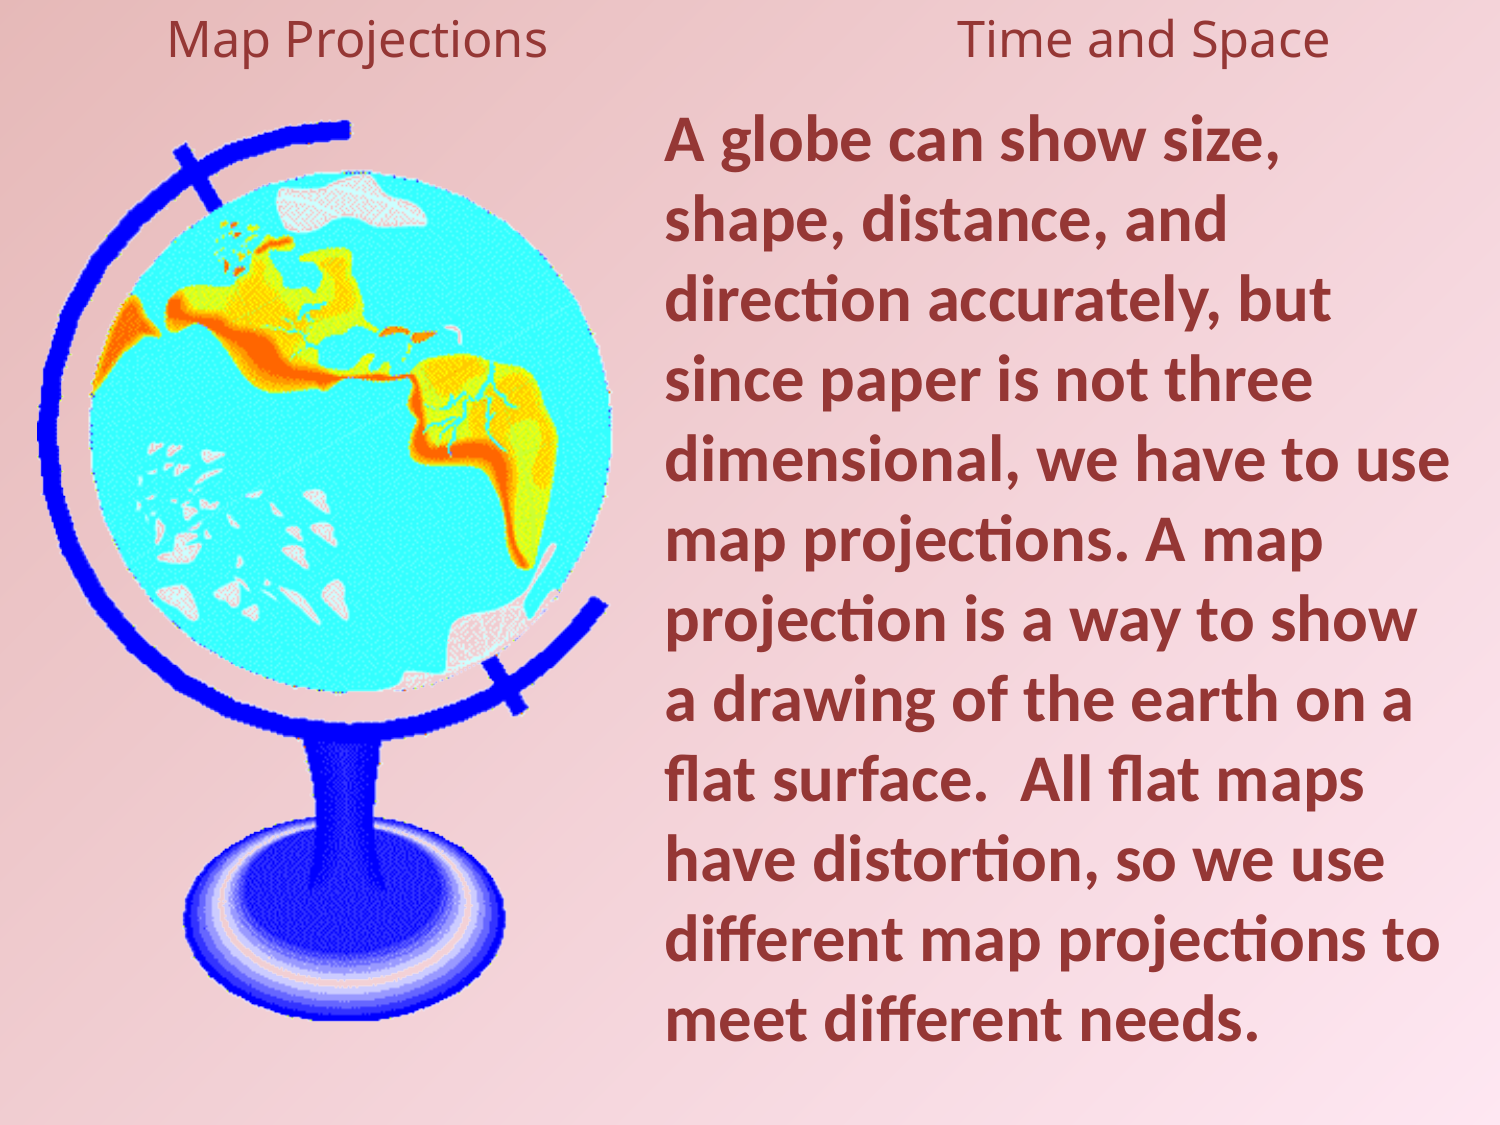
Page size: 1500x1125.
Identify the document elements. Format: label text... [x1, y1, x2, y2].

text_box A globe can show size, shape, distance, and direction accurately, but since paper is not three dimensional, we have to use map projections. A map projection is a way to show a drawing of the earth on a flat surface. All flat maps have distortion, so we use different map projections to meet different needs. [649, 87, 1475, 1062]
text_box Map Projections Time and Space [0, 0, 1500, 76]
picture [37, 112, 657, 1024]
